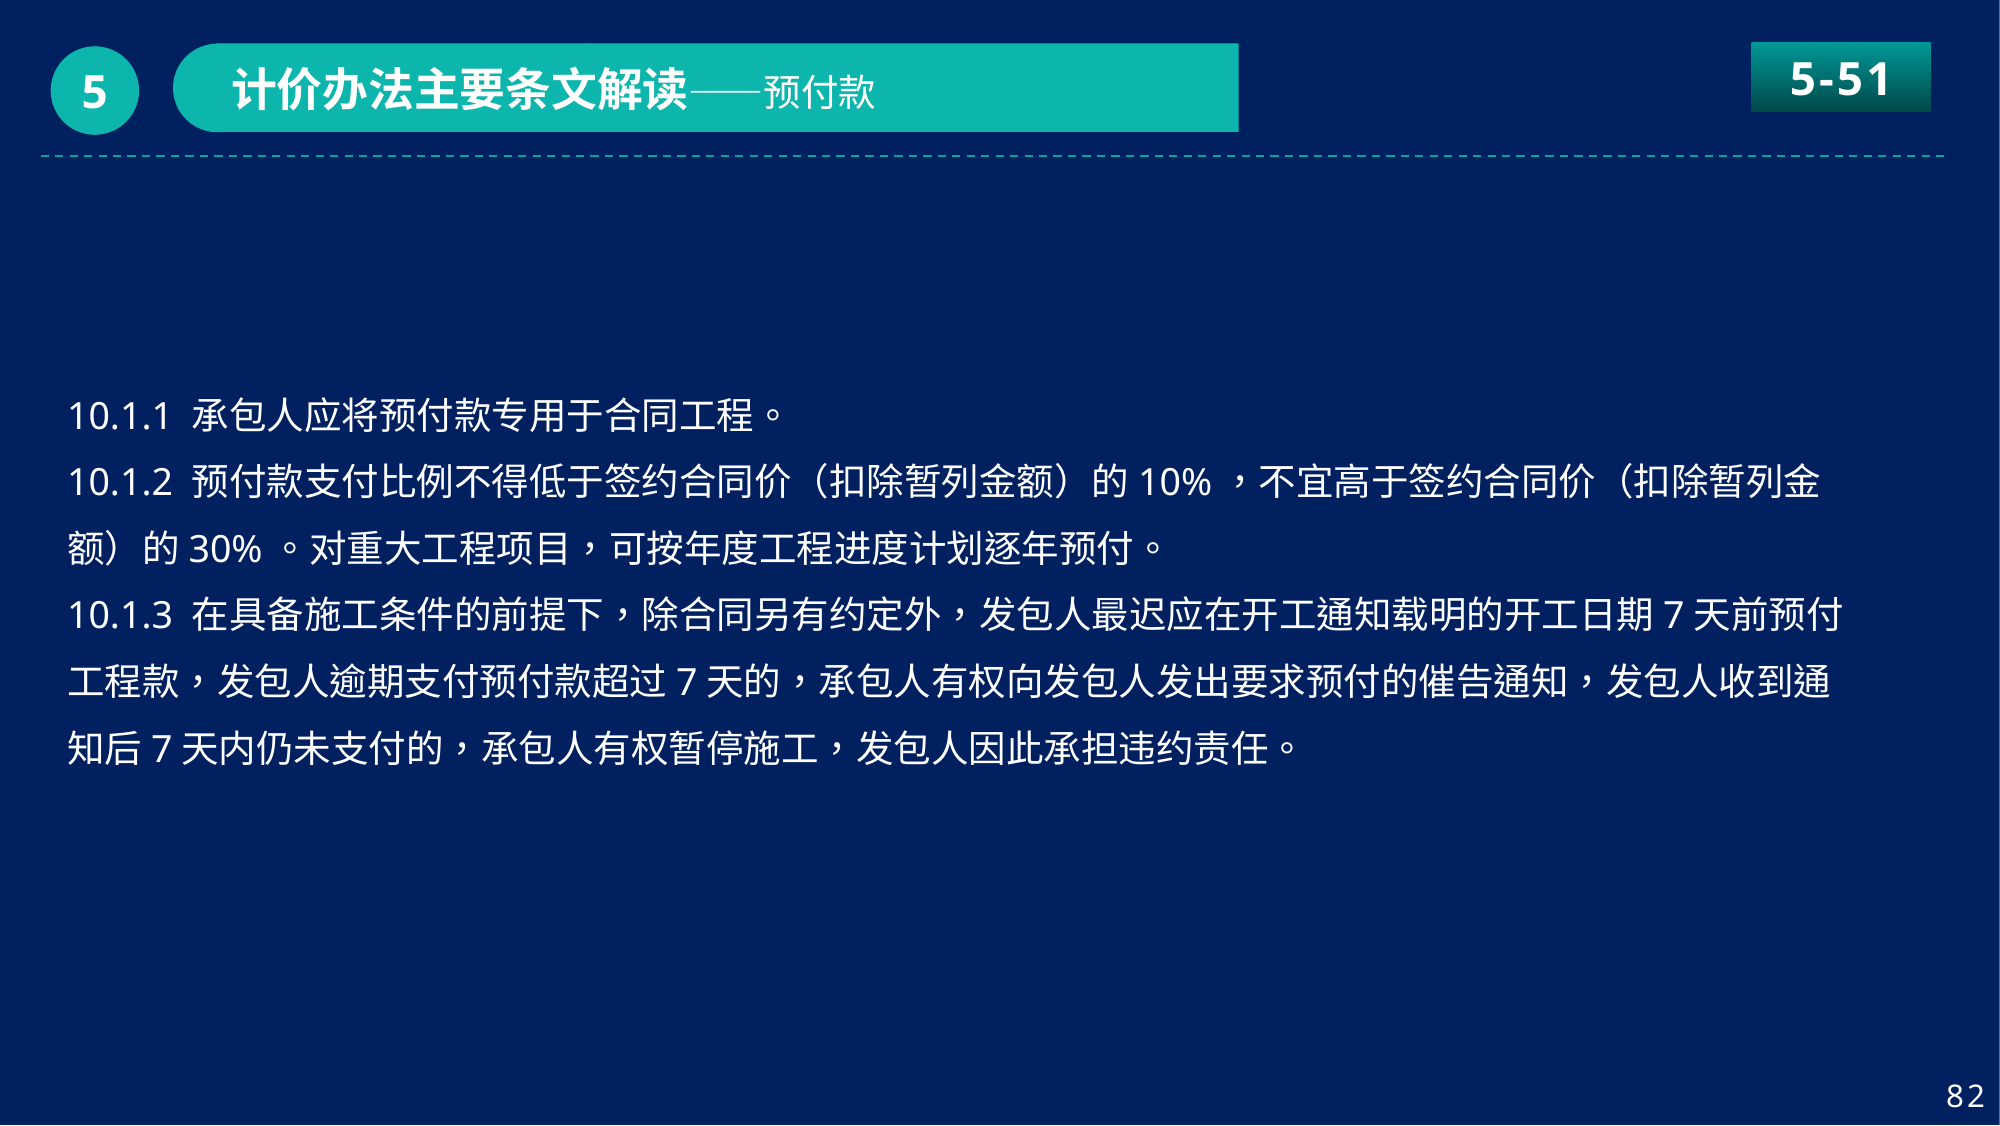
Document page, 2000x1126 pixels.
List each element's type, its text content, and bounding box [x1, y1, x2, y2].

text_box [40, 43, 1950, 157]
text_box 10.1.1 承包人应将预付款专用于合同工程。 10.1.2 预付款支付比例不得低于签约合同价（扣除暂列金额）的10%，不宜高于签约合同价（扣除暂列金额）的30%。对重大工程项目，可按年度工程进度计划逐年预付。 10.1.3 在具备施工条件的前提下，除合同另有约定外，发包人最迟应在开工通知载明的开工日期7天前预付工程款，发包人逾期支付预付款超过7天的，承包人有权向发包人发出要求预付的催告通知，发包人收到通知后7天内仍未支付的，承包人有权暂停施工，发包人因此承担违约责任。 [52, 362, 1881, 777]
text_box 82 [1905, 1065, 2000, 1126]
